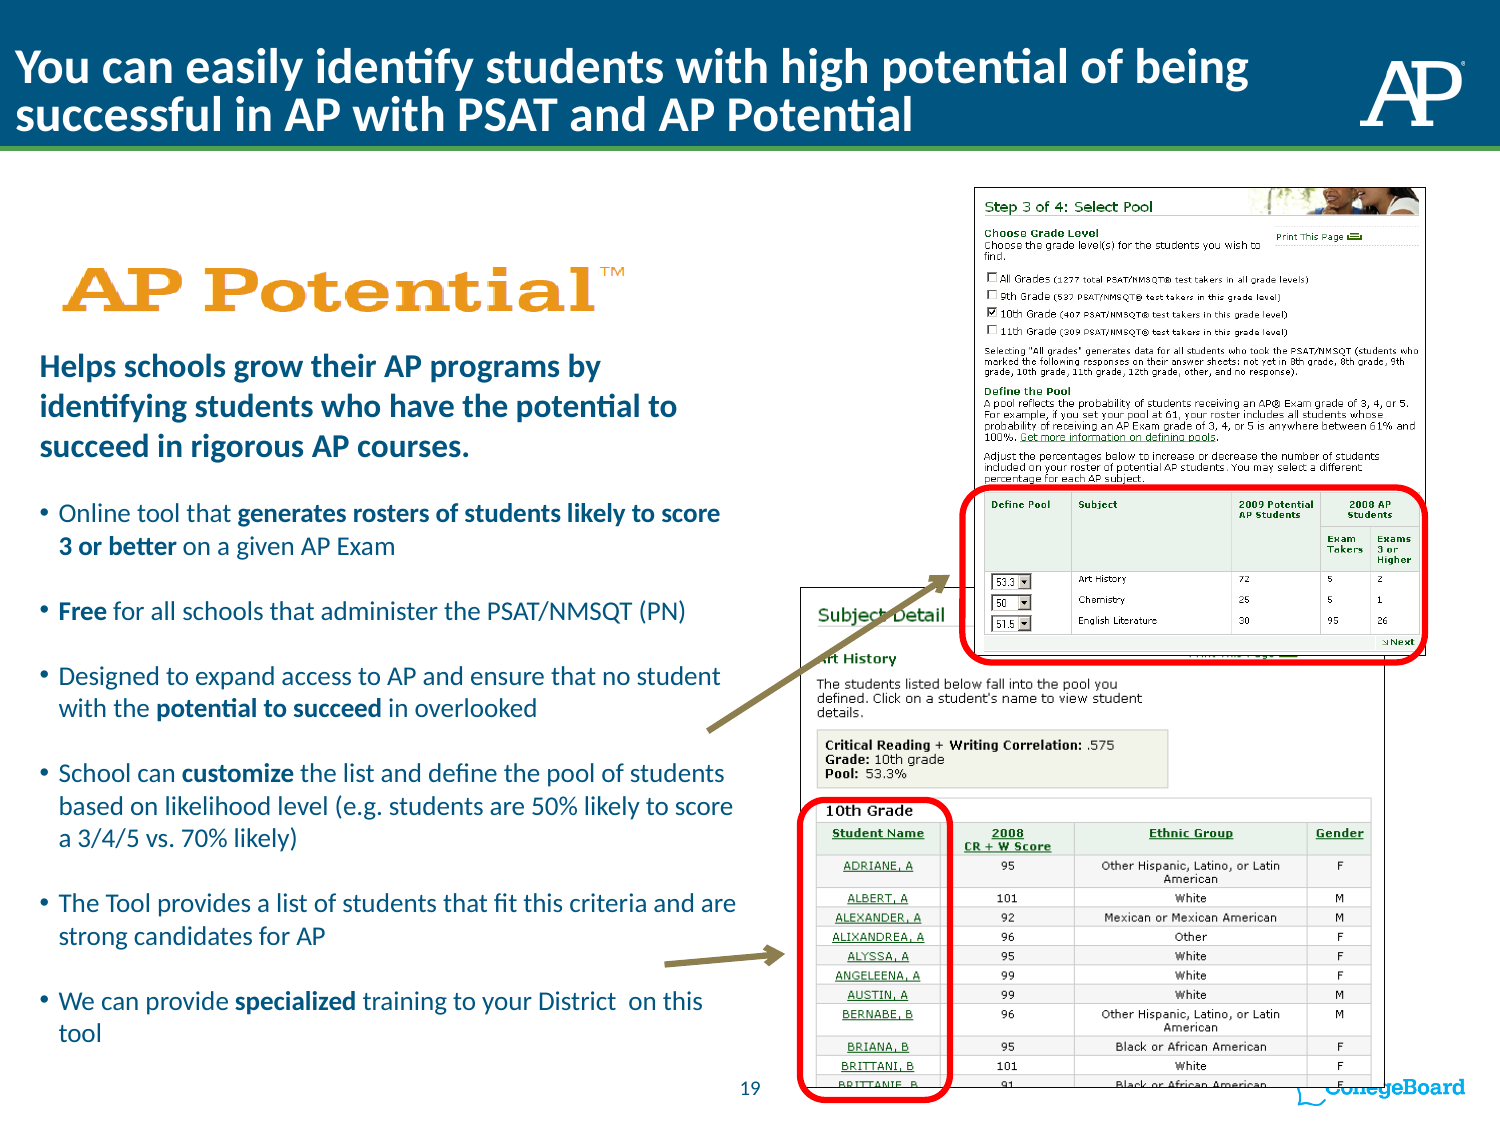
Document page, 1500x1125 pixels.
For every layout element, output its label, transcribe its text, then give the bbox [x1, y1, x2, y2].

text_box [664, 953, 786, 965]
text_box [707, 574, 951, 732]
picture [55, 256, 644, 323]
text_box Helps schools grow their AP programs by identifying students who have the potential to succeed in rigorous AP courses. [24, 336, 763, 472]
text_box [809, 1097, 941, 1103]
slide_number 19 [711, 1060, 789, 1100]
picture [799, 187, 1465, 1106]
title You can easily identify students with high potential of being successful in AP with PSAT and AP Potential [0, 21, 1410, 149]
text_box Online tool that generates rosters of students likely to score 3 or better on a given AP Exam Free for all schools that administer the PSAT/NMSQT (PN) Designed to expand access to AP and ensure that no student with the potential to succeed in overlooked School can customize the list and define the pool of students based on likelihood level (e.g. students are 50% likely to score a 3/4/5 vs. 70% likely) The Tool provides a list of students that fit this criteria and are strong candidates for AP We can provide specialized training to your District on this tool [24, 488, 754, 1056]
text_box [960, 495, 969, 585]
picture [1385, 1058, 1465, 1092]
